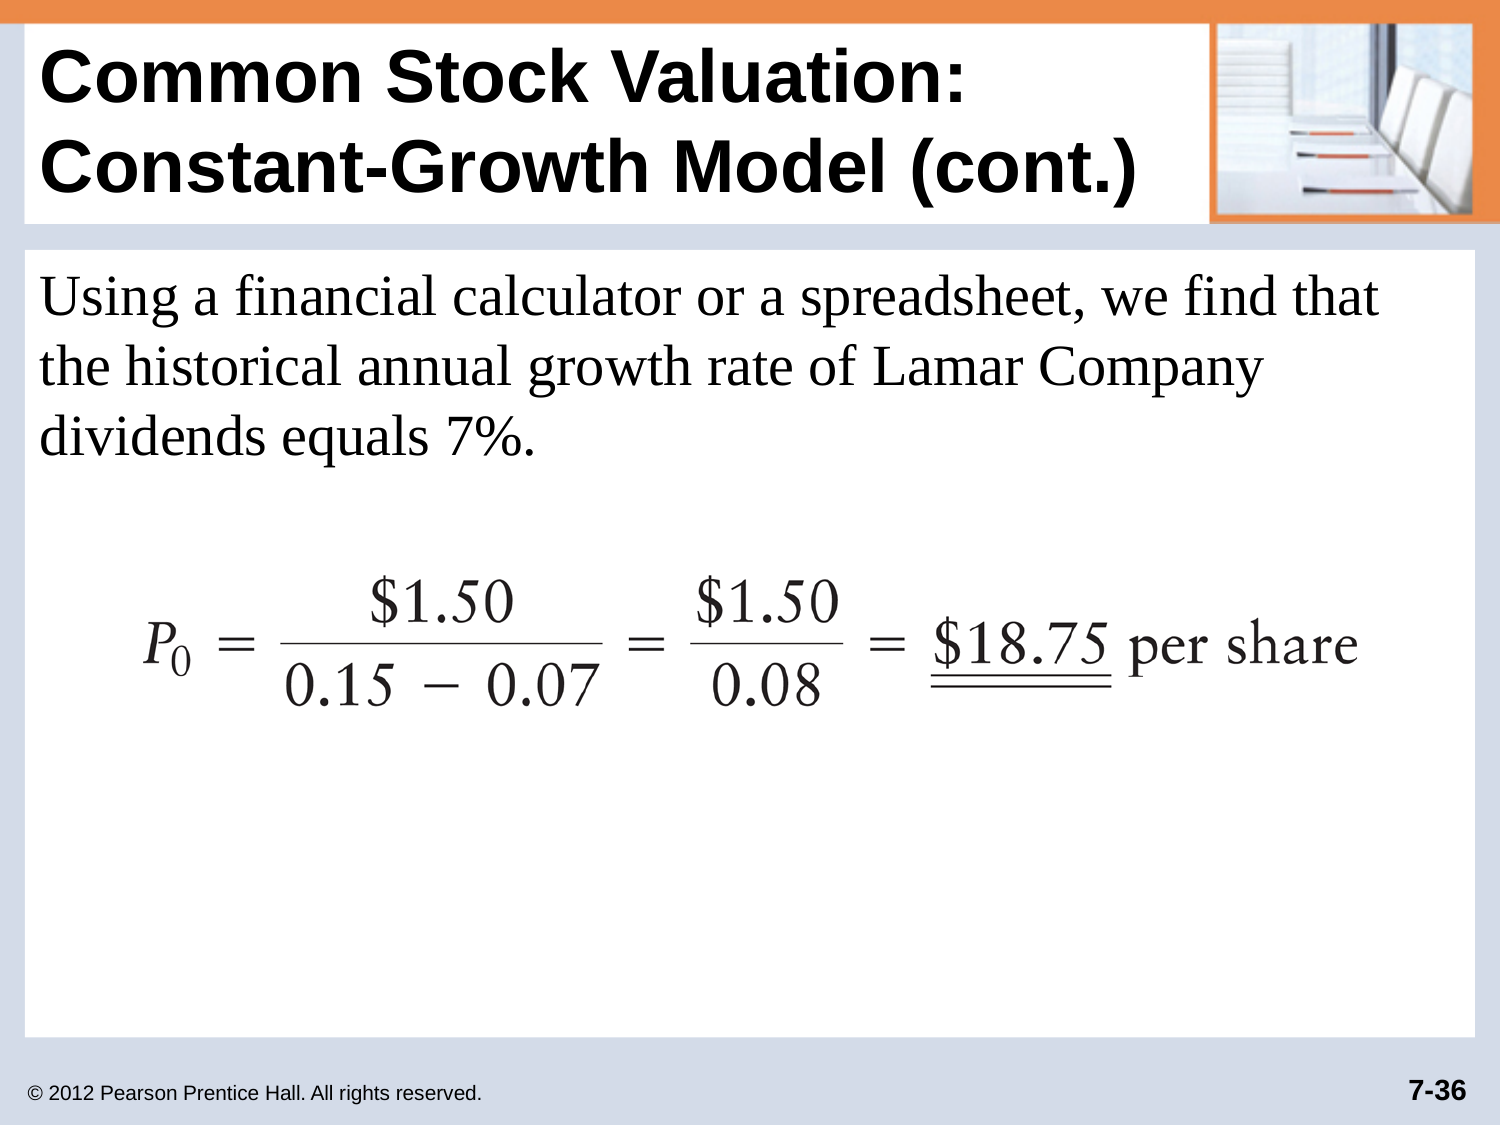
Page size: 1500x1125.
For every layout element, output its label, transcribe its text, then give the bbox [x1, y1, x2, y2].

footer © 2012 Pearson Prentice Hall. All rights reserved. [12, 1037, 938, 1113]
picture [0, 0, 1500, 224]
title Common Stock Valuation: Constant-Growth Model (cont.) [24, 64, 1201, 171]
list Using a financial calculator or a spreadsheet, we find that the historical annual growth rate of Lamar Company dividends equals 7%. [24, 249, 1476, 513]
slide_number 7-36 [1331, 1038, 1482, 1114]
picture [128, 562, 1371, 725]
